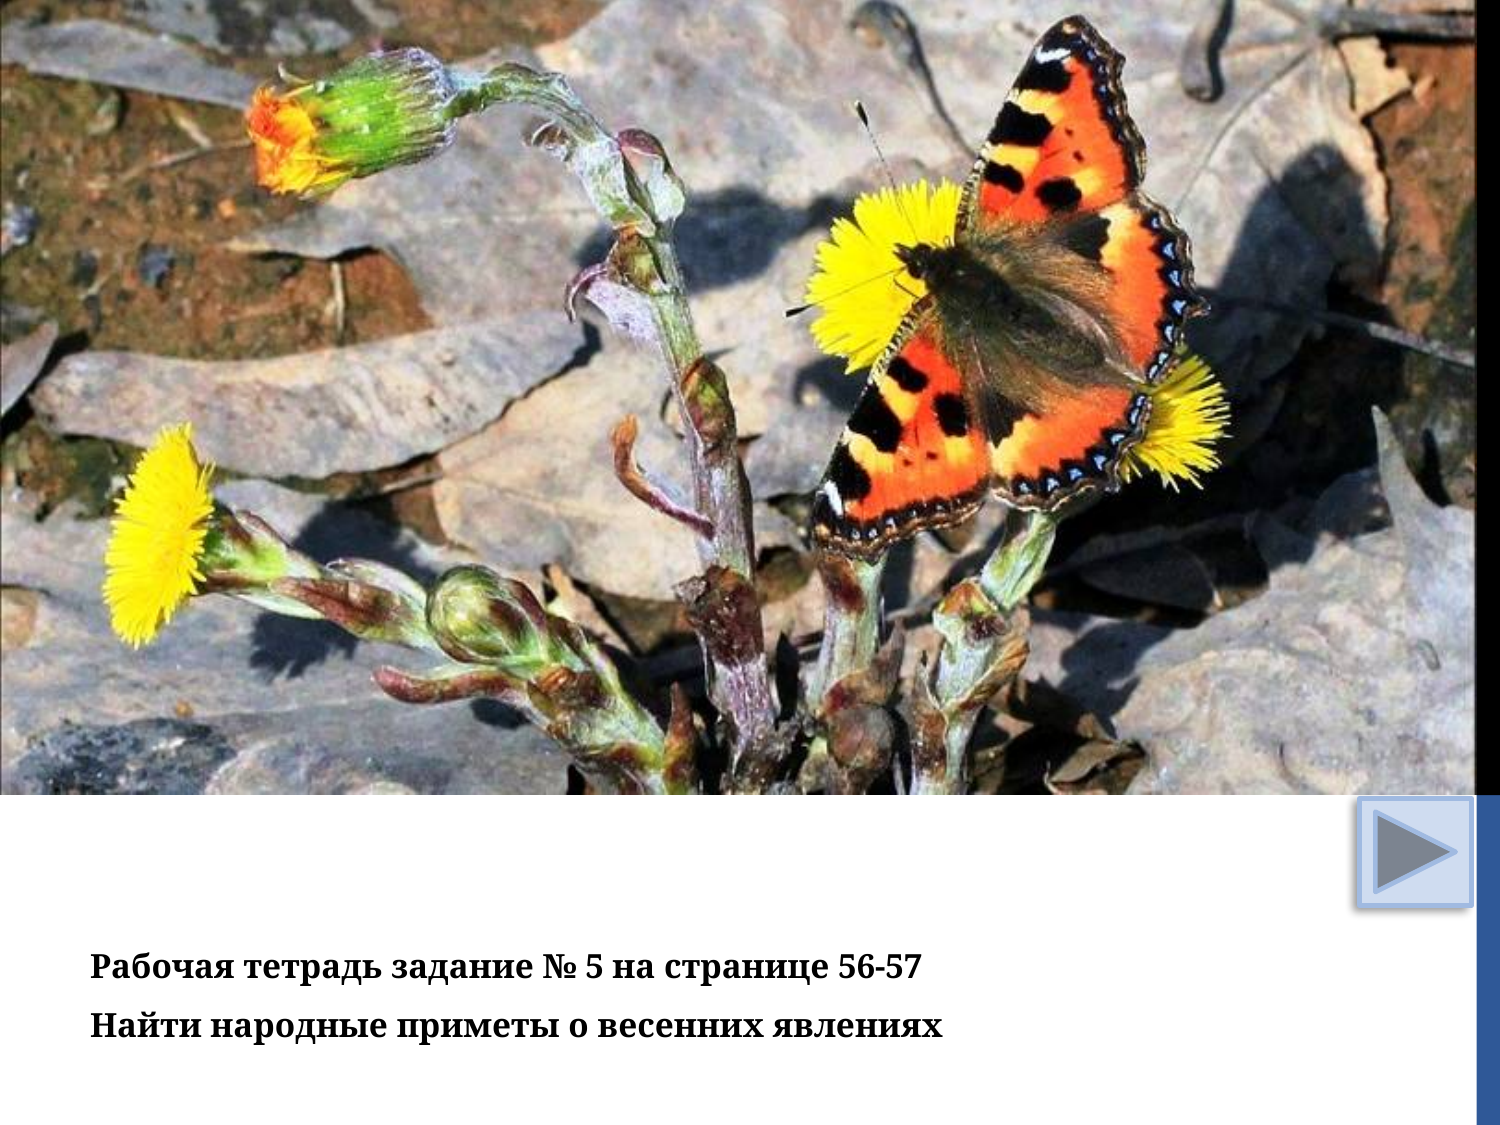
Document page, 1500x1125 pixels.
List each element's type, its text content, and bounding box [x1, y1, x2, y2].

picture [0, 0, 1478, 796]
list Рабочая тетрадь задание № 5 на странице 56-57 Найти народные приметы о весенних явлениях [74, 937, 1413, 1048]
text_box [1357, 800, 1474, 908]
